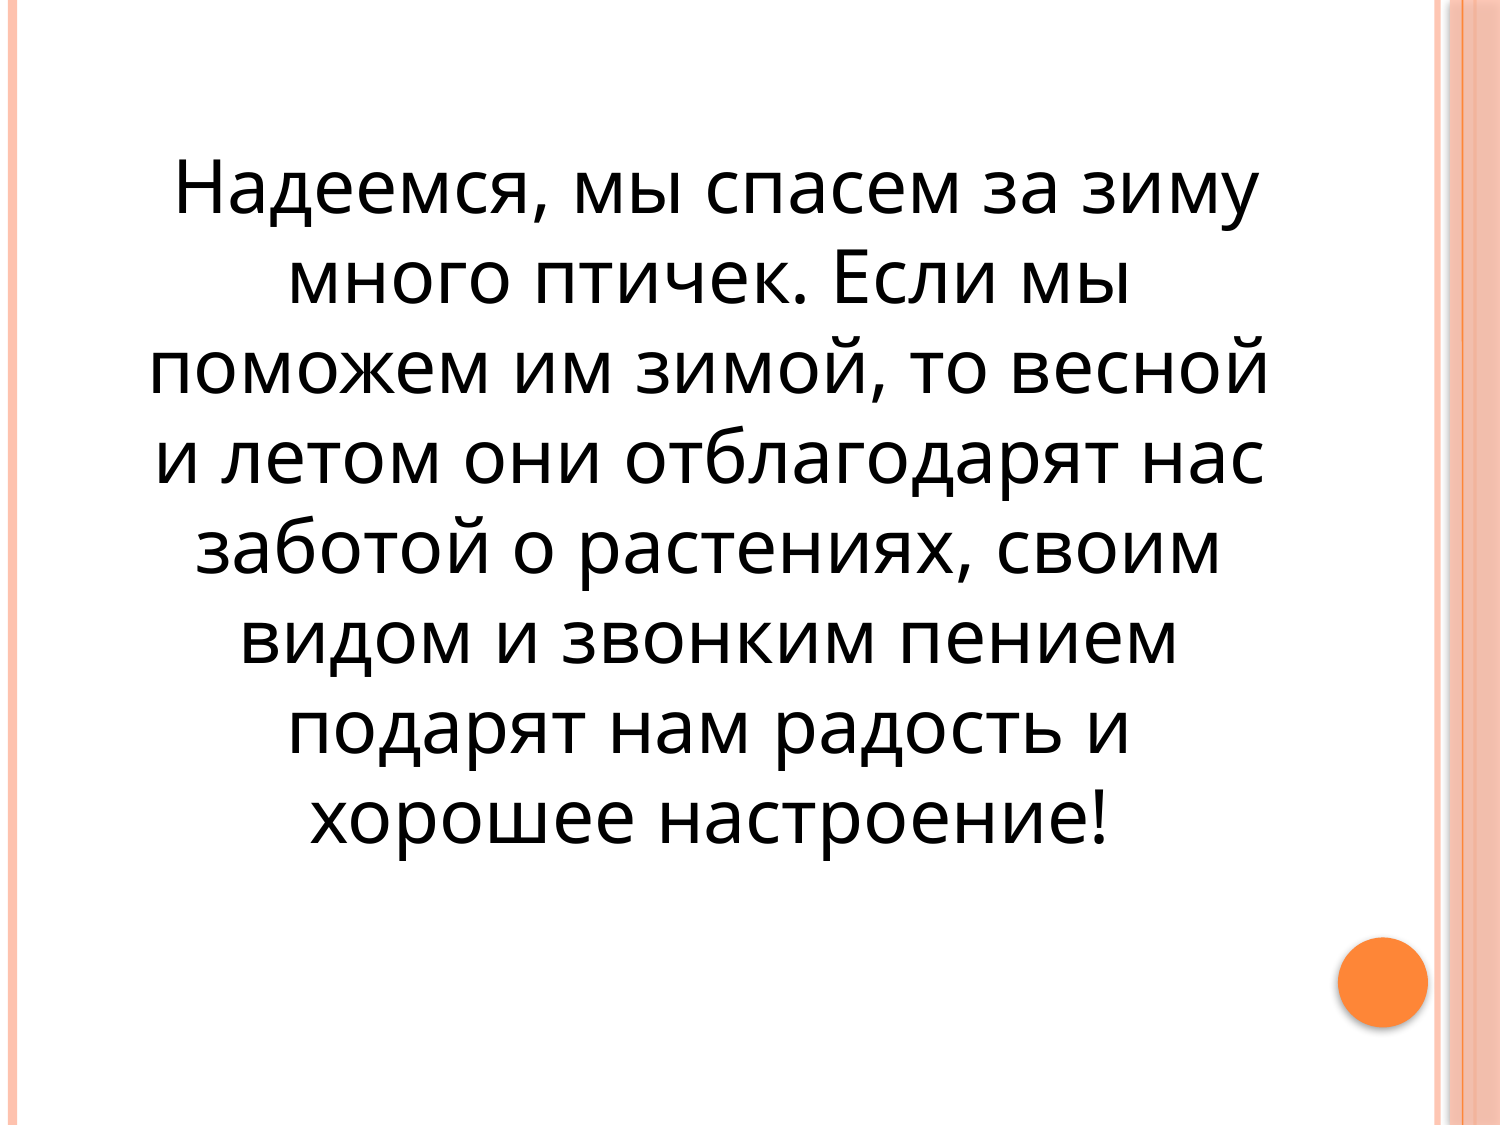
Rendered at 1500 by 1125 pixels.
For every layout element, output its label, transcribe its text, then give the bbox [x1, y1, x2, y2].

list Надеемся, мы спасем за зиму много птичек. Если мы поможем им зимой, то весной и летом они отблагодарят нас заботой о растениях, своим видом и звонким пением подарят нам радость и хорошее настроение! [75, 58, 1300, 1062]
